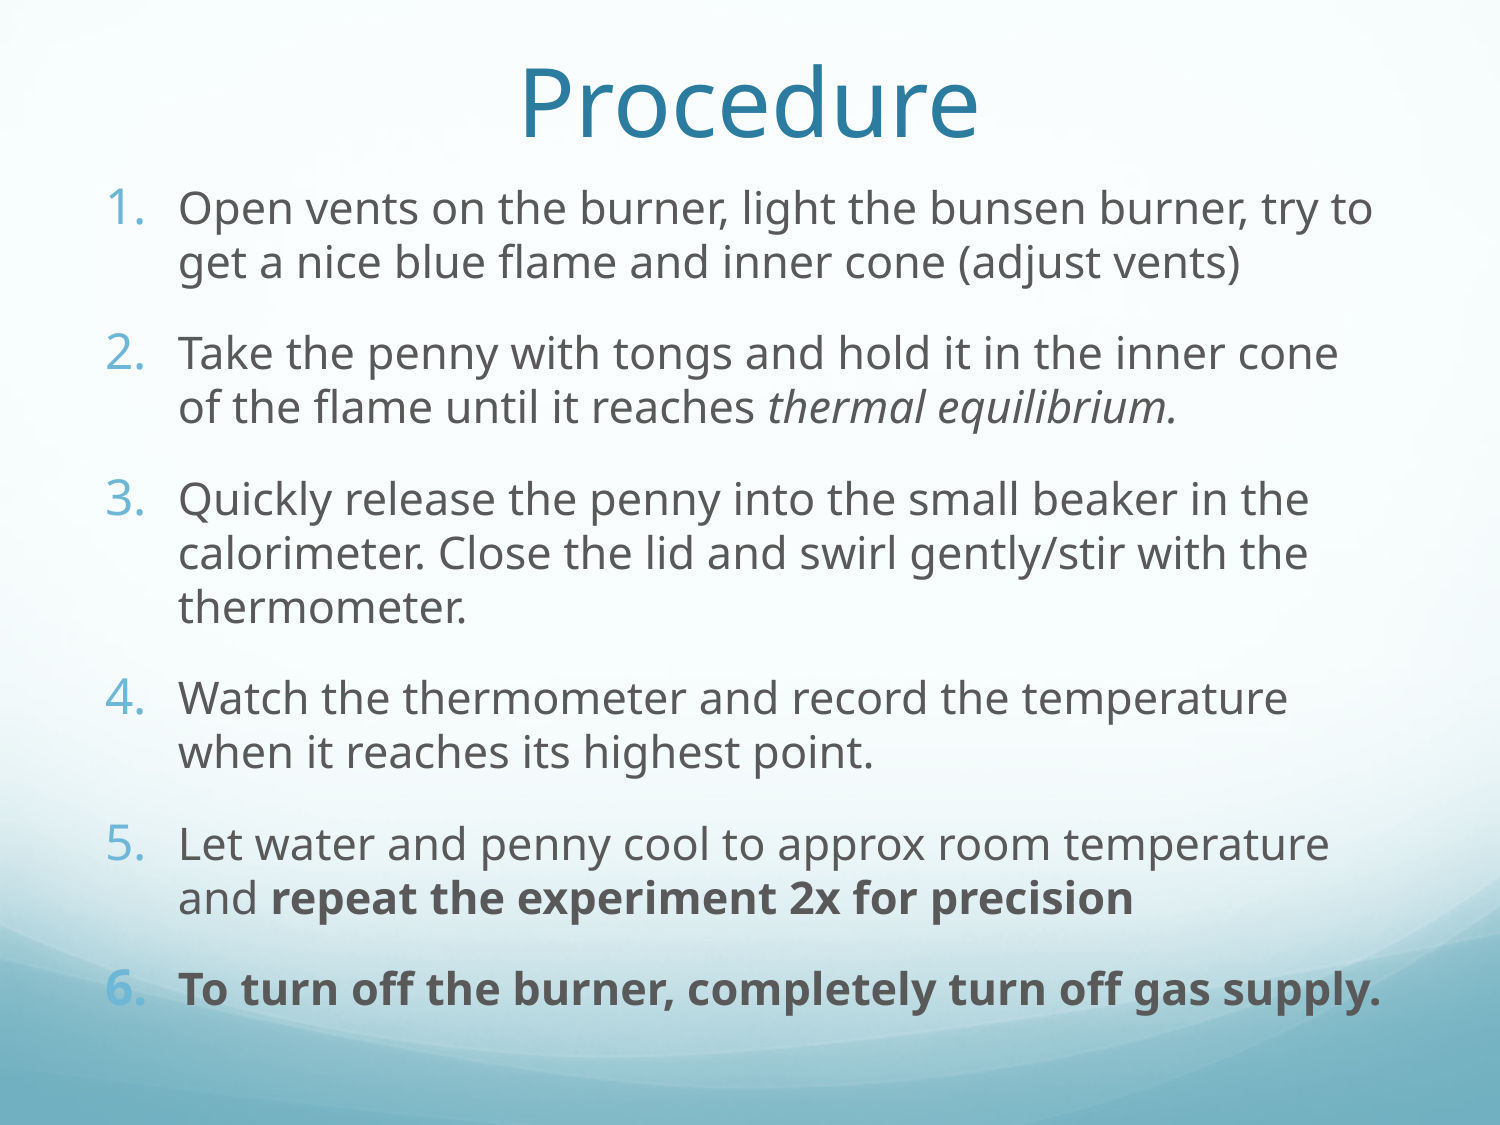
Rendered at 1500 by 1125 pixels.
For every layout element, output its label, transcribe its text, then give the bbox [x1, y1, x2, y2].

title Procedure [90, 17, 1410, 165]
list Open vents on the burner, light the bunsen burner, try to get a nice blue flame and inner cone (adjust vents) Take the penny with tongs and hold it in the inner cone of the flame until it reaches thermal equilibrium. Quickly release the penny into the small beaker in the calorimeter. Close the lid and swirl gently/stir with the thermometer. Watch the thermometer and record the temperature when it reaches its highest point. Let water and penny cool to approx room temperature and repeat the experiment 2x for precision To turn off the burner, completely turn off gas supply. [90, 172, 1410, 1064]
